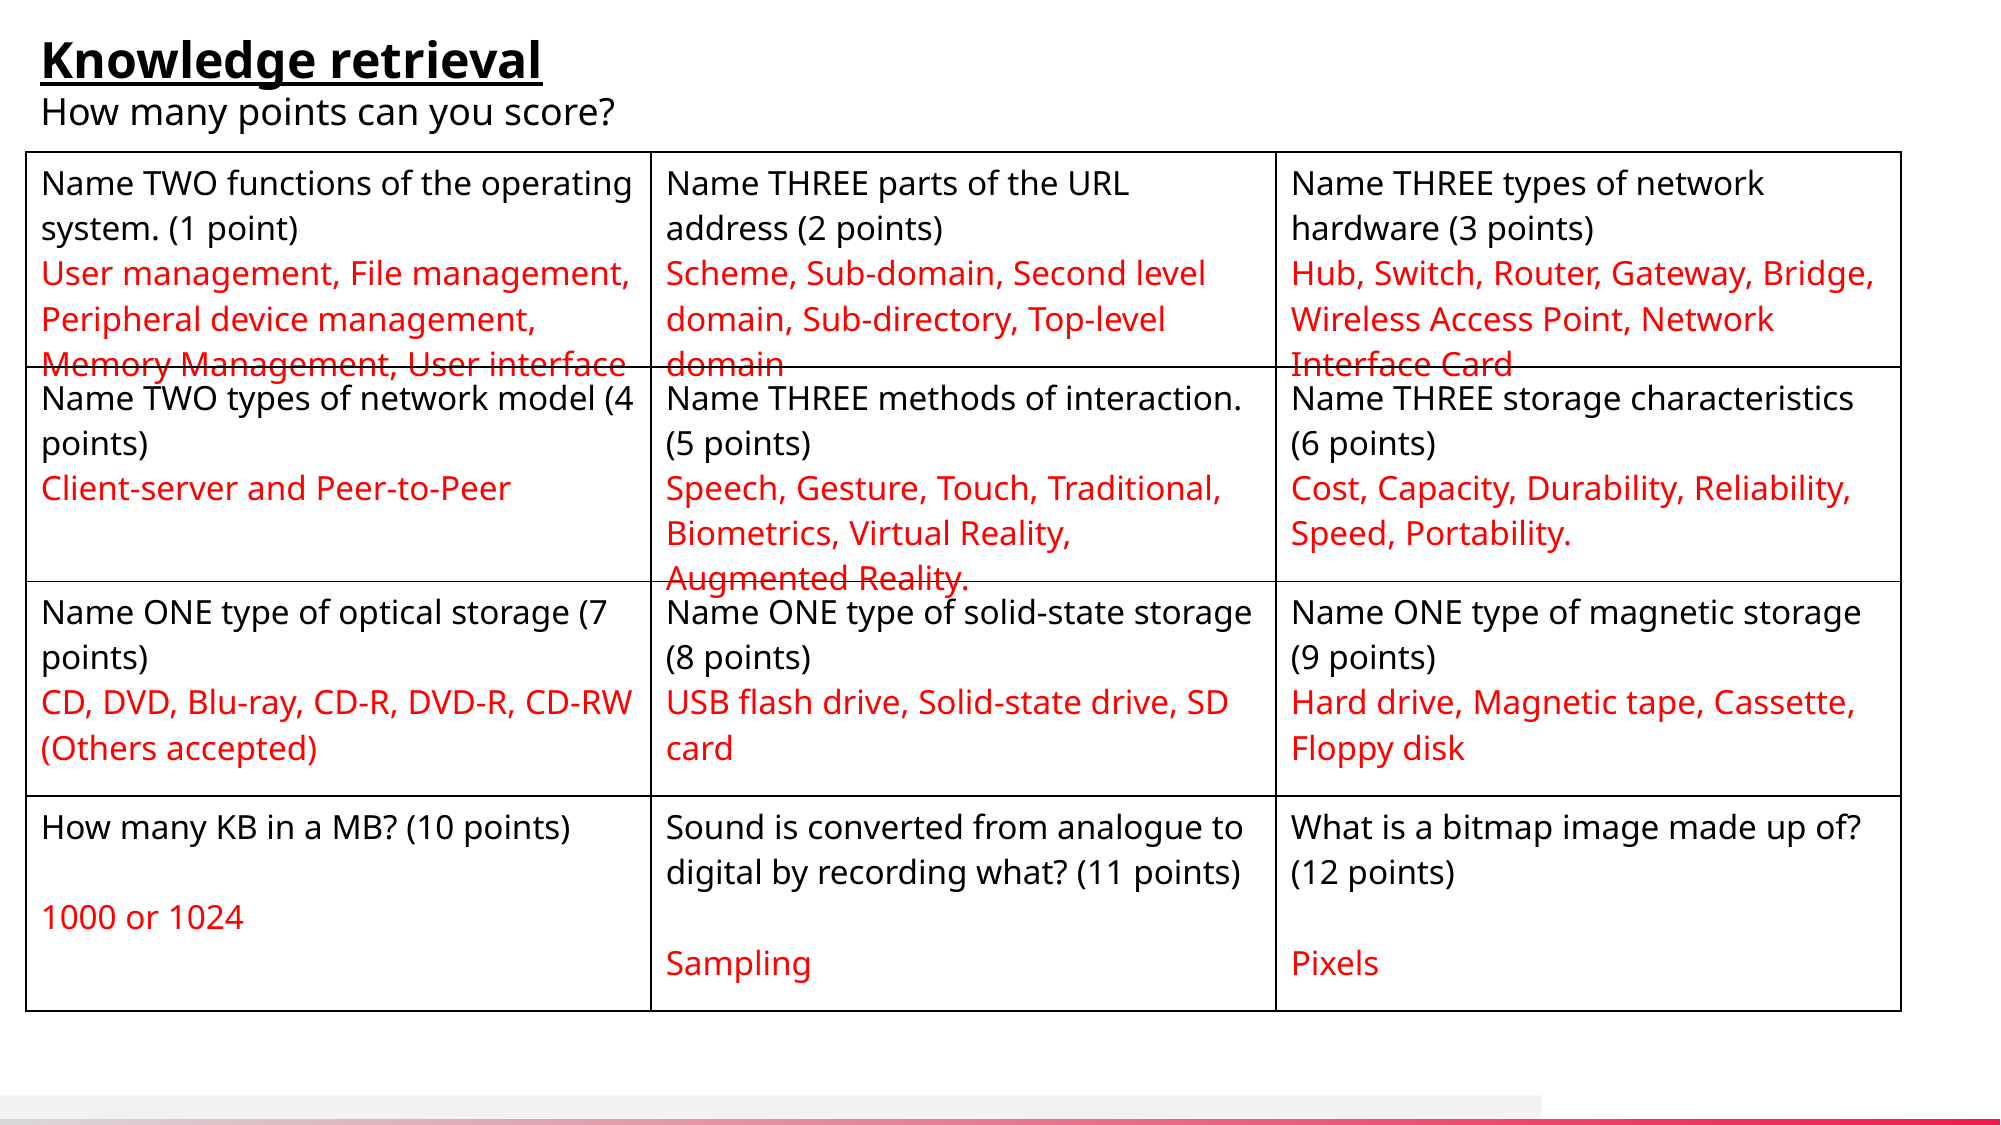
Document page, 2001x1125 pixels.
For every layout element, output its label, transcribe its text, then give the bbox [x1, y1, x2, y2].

table_cell Sound is converted from analogue to digital by recording what? (11 points) Sampling [652, 797, 1275, 1010]
table_cell Name TWO types of network model (4 points) Client-server and Peer-to-Peer [27, 368, 650, 581]
table_header Name THREE parts of the URL address (2 points) Scheme, Sub-domain, Second level domain, Sub-directory, Top-level domain [652, 153, 1275, 366]
table_cell Name THREE methods of interaction. (5 points) Speech, Gesture, Touch, Traditional, Biometrics, Virtual Reality, Augmented Reality. [652, 368, 1275, 581]
table_header Name THREE types of network hardware (3 points) Hub, Switch, Router, Gateway, Bridge, Wireless Access Point, Network Interface Card [1277, 153, 1900, 366]
table_cell Name THREE storage characteristics (6 points) Cost, Capacity, Durability, Reliability, Speed, Portability. [1277, 368, 1900, 581]
table_cell Name ONE type of optical storage (7 points) CD, DVD, Blu-ray, CD-R, DVD-R, CD-RW (Others accepted) [27, 582, 650, 795]
text_box Knowledge retrieval How many points can you score? [25, 21, 1095, 141]
table_cell Name ONE type of magnetic storage (9 points) Hard drive, Magnetic tape, Cassette, Floppy disk [1277, 582, 1900, 795]
table_header Name TWO functions of the operating system. (1 point) User management, File management, Peripheral device management, Memory Management, User interface [27, 153, 650, 366]
table_cell How many KB in a MB? (10 points) 1000 or 1024 [27, 797, 650, 1010]
table_cell Name ONE type of solid-state storage (8 points) USB flash drive, Solid-state drive, SD card [652, 582, 1275, 795]
table_cell What is a bitmap image made up of? (12 points) Pixels [1277, 797, 1900, 1010]
